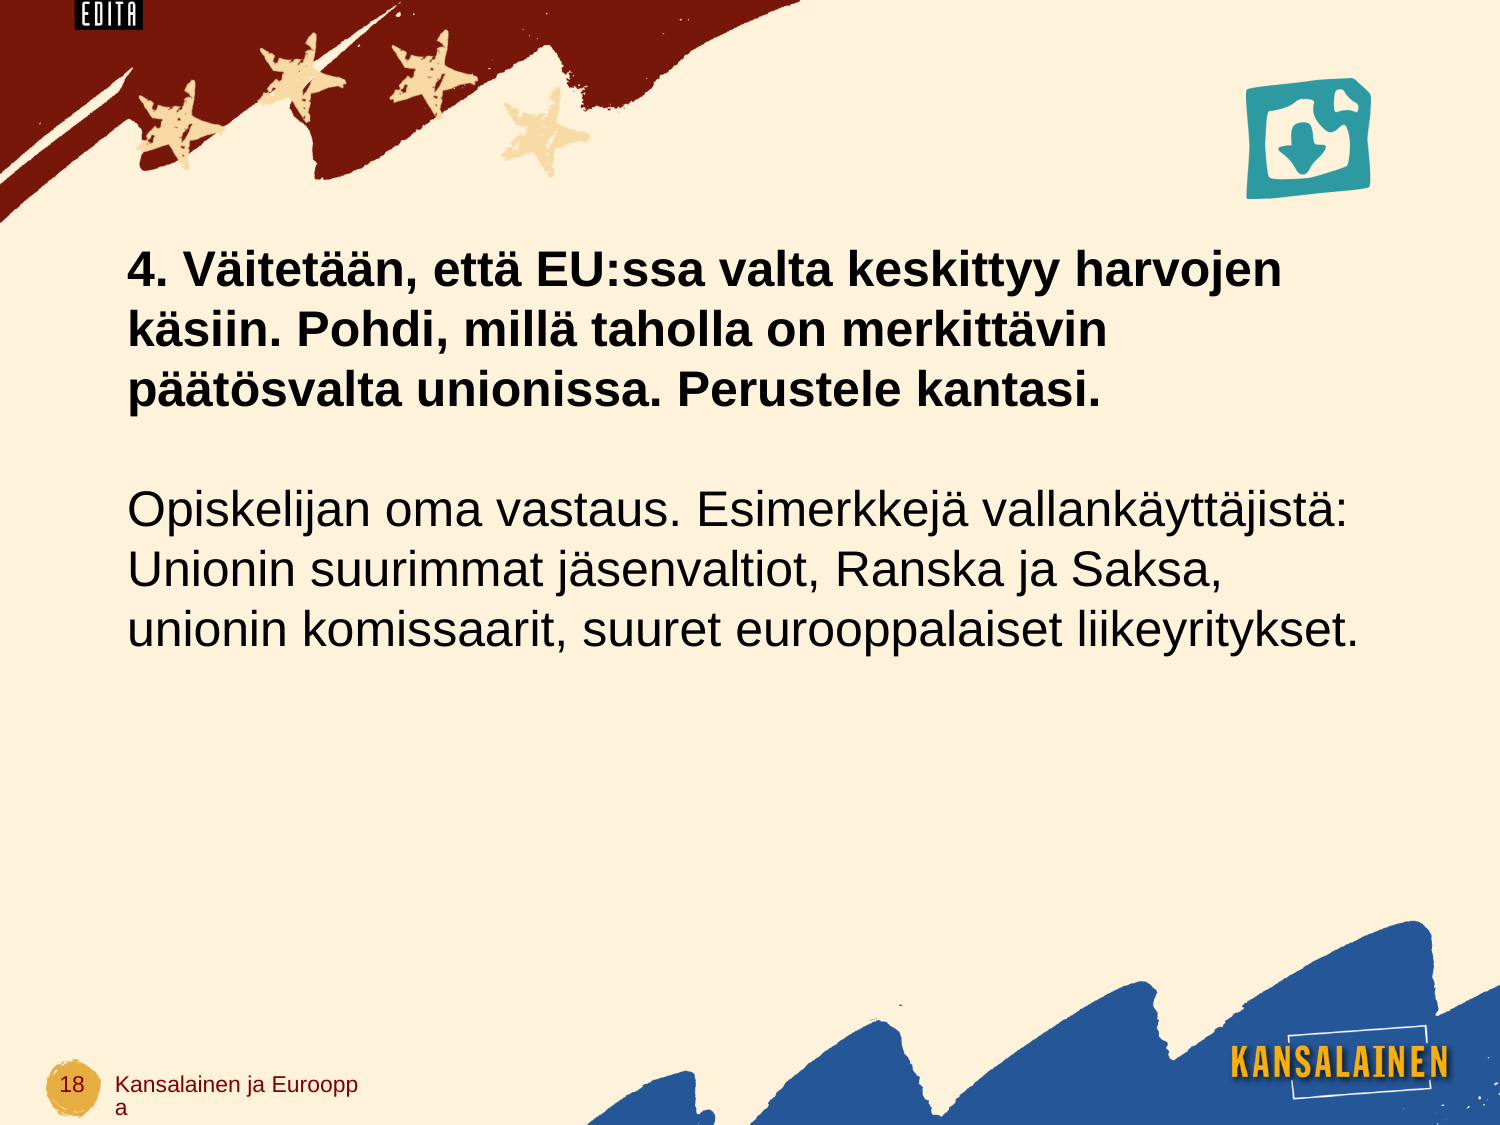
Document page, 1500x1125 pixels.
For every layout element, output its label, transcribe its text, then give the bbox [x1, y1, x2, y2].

picture [0, 0, 1500, 1125]
slide_number 18 [37, 1062, 99, 1125]
text_box 4. Väitetään, että EU:ssa valta keskittyy harvojen käsiin. Pohdi, millä taholla on merkittävin päätösvalta unionissa. Perustele kantasi. Opiskelijan oma vastaus. Esimerkkejä vallankäyttäjistä: Unionin suurimmat jäsenvaltiot, Ranska ja Saksa, unionin komissaarit, suuret eurooppalaiset liikeyritykset. [112, 229, 1388, 665]
footer Kansalainen ja Eurooppa [99, 1062, 376, 1125]
